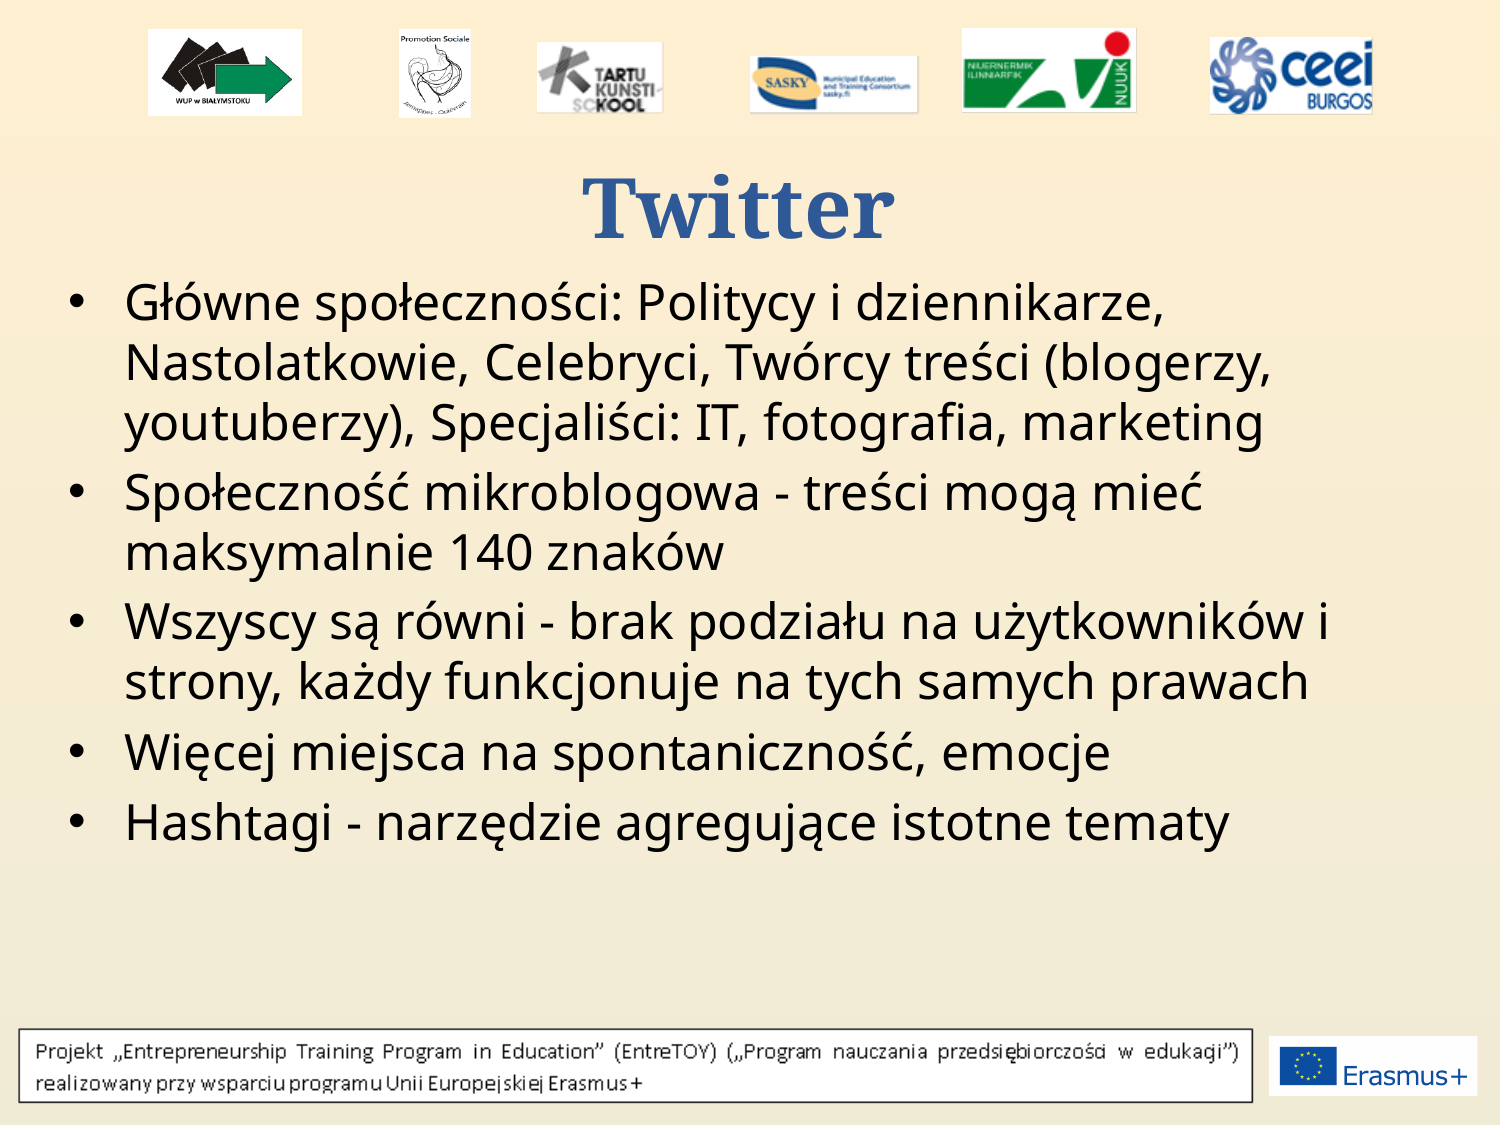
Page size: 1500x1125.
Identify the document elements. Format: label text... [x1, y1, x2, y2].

picture [750, 56, 921, 116]
picture [399, 29, 471, 118]
picture [537, 42, 668, 118]
picture [1210, 37, 1374, 116]
picture [962, 28, 1140, 116]
title Twitter [75, 125, 1425, 262]
picture [148, 29, 302, 116]
list Główne społeczności: Politycy i dziennikarze, Nastolatkowie, Celebryci, Twórcy treści (blogerzy, youtuberzy), Specjaliści: IT, fotografia, marketing Społeczność mikroblogowa - treści mogą mieć maksymalnie 140 znaków Wszyscy są równi - brak podziału na użytkowników i strony, każdy funkcjonuje na tych samych prawach Więcej miejsca na spontaniczność, emocje Hashtagi - narzędzie agregujące istotne tematy [53, 262, 1459, 1005]
picture [17, 1027, 1255, 1105]
